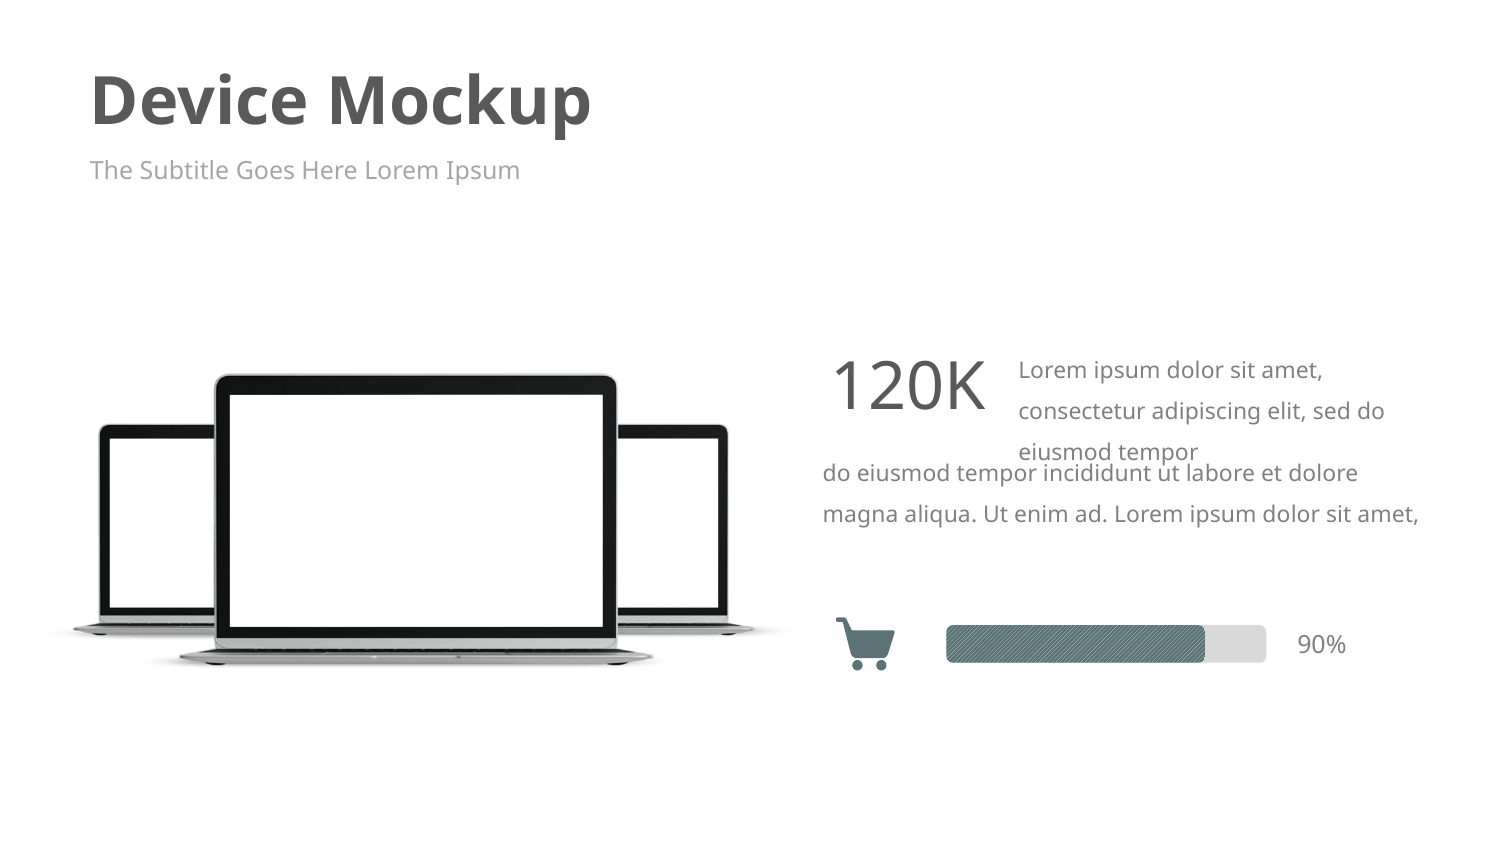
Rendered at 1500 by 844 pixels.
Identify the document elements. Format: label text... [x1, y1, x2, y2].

text_box [944, 623, 1207, 665]
text_box Lorem ipsum dolor sit amet, consectetur adipiscing elit, sed do eiusmod tempor [1003, 334, 1448, 437]
picture [0, 53, 877, 835]
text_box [881, 617, 895, 671]
text_box Device Mockup [75, 50, 1013, 146]
text_box 120K [881, 335, 1008, 431]
text_box do eiusmod tempor incididunt ut labore et dolore magna aliqua. Ut enim ad. Lorem ipsum dolor sit amet, [881, 437, 1448, 535]
text_box [1202, 623, 1269, 665]
text_box 90% [1282, 621, 1373, 666]
